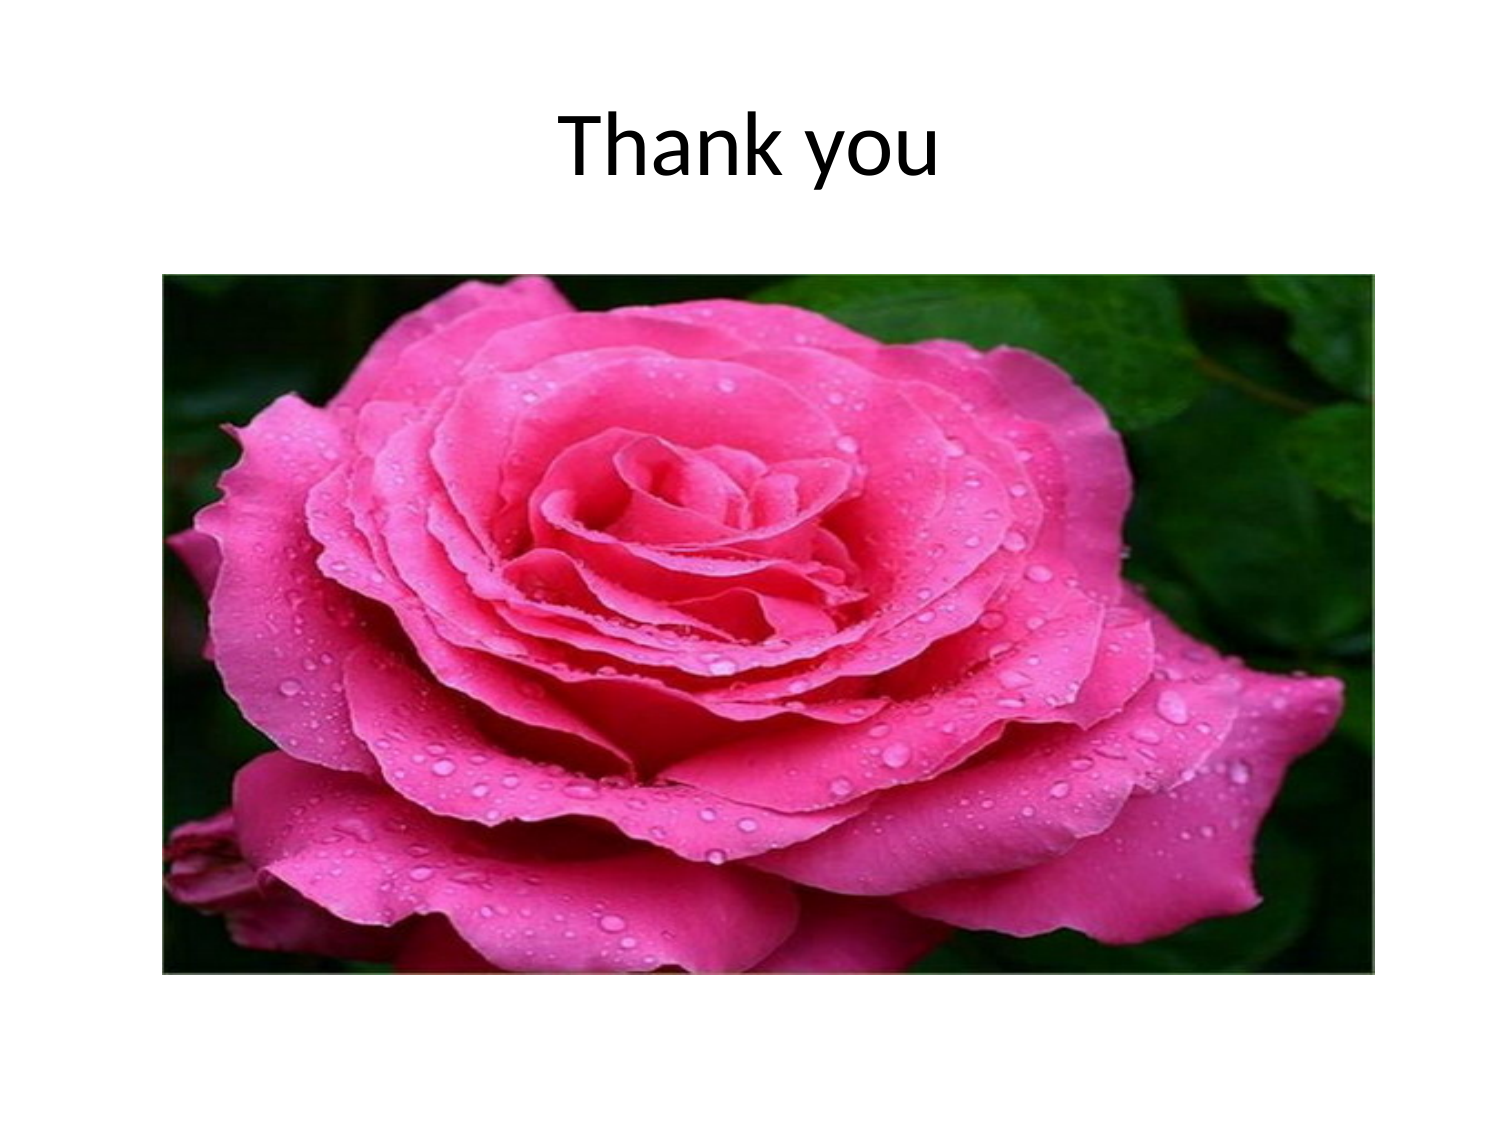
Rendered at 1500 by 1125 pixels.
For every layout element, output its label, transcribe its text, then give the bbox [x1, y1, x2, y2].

picture [162, 274, 1376, 976]
title Thank you [75, 45, 1425, 233]
